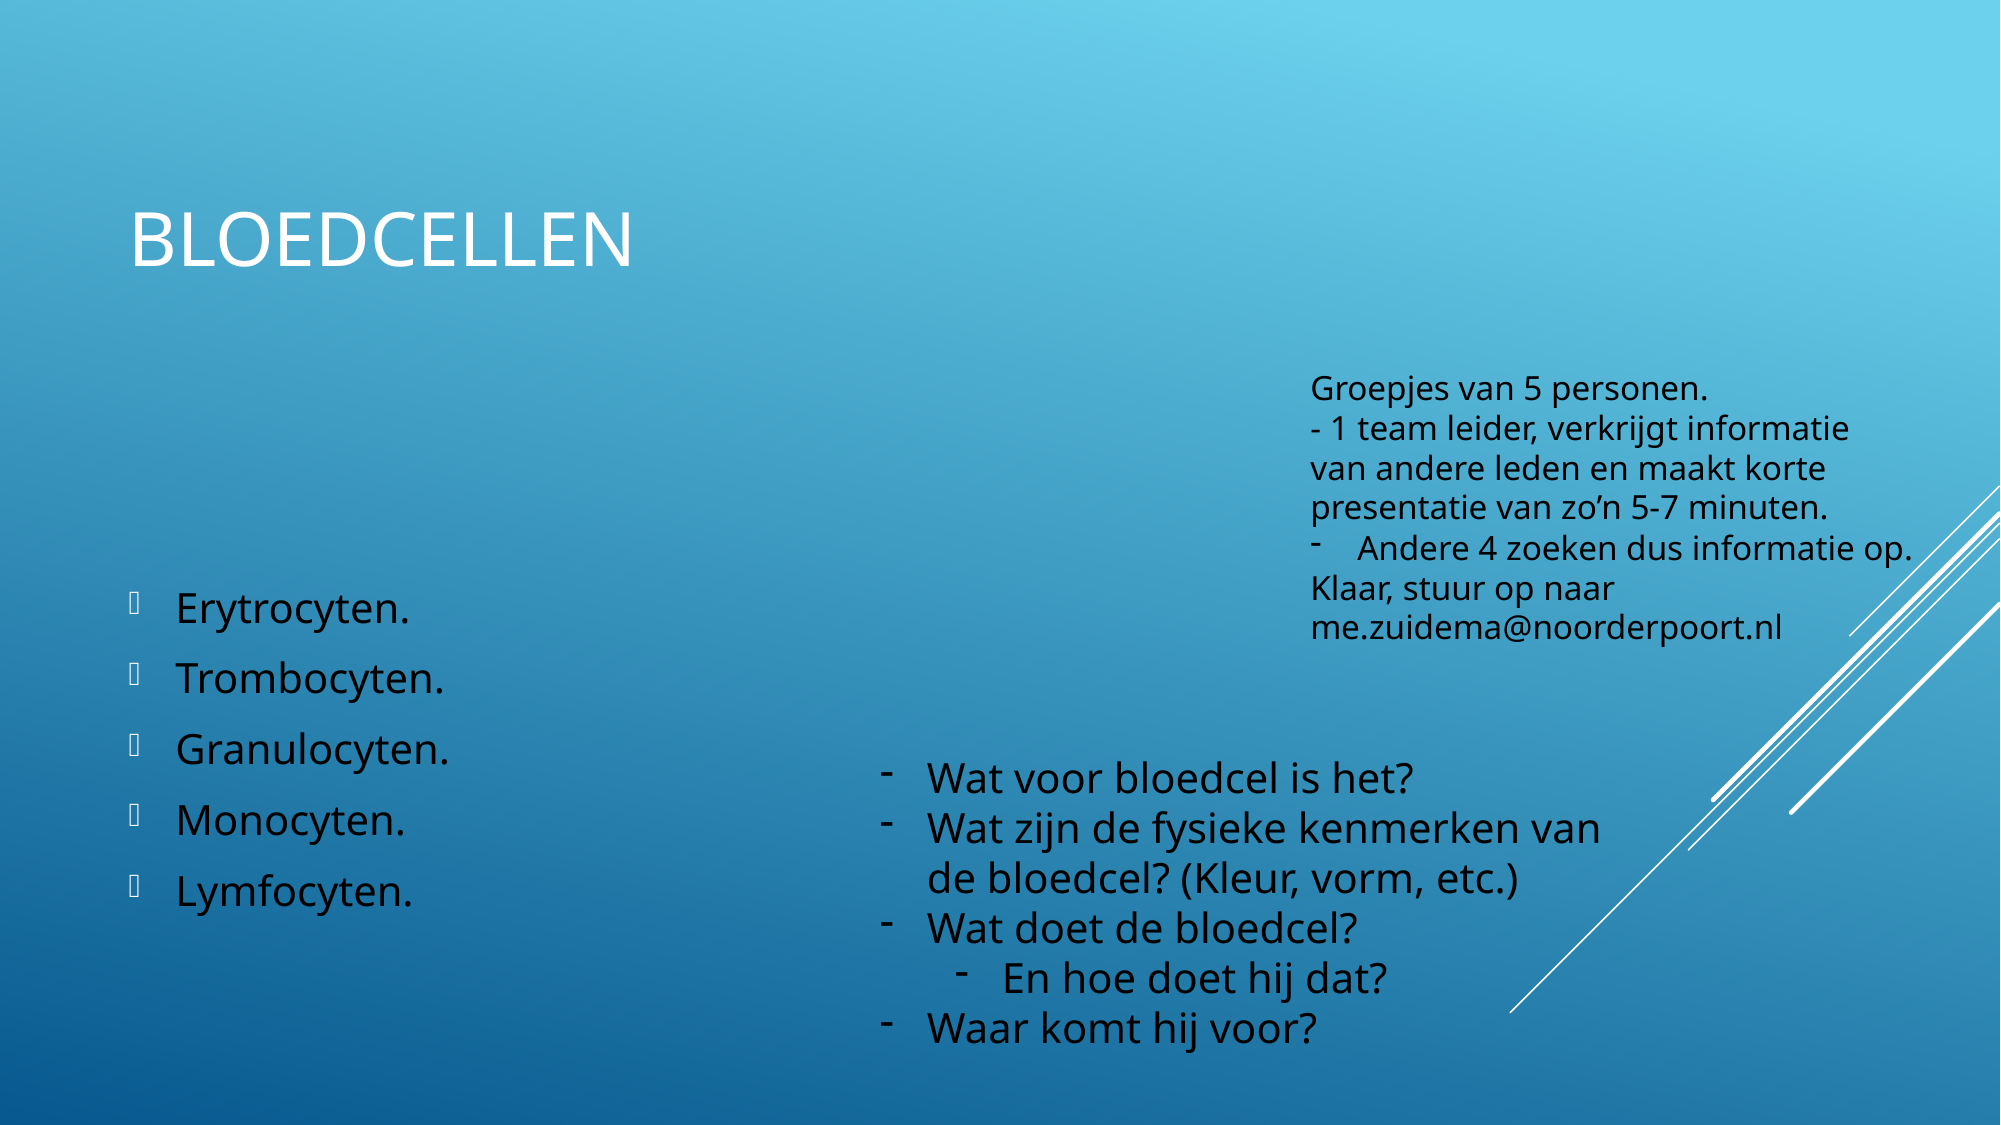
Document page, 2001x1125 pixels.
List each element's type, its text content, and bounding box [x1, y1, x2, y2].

title Bloedcellen [113, 112, 1514, 360]
text_box Wat voor bloedcel is het? Wat zijn de fysieke kenmerken van de bloedcel? (Kleur, vorm, etc.) Wat doet de bloedcel? En hoe doet hij dat? Waar komt hij voor? [865, 744, 1659, 1104]
text_box Groepjes van 5 personen. - 1 team leider, verkrijgt informatie van andere leden en maakt korte presentatie van zo’n 5-7 minuten. Andere 4 zoeken dus informatie op. Klaar, stuur op naar me.zuidema@noorderpoort.nl [1295, 359, 1940, 654]
list Erytrocyten. Trombocyten. Granulocyten. Monocyten. Lymfocyten. [113, 416, 1514, 1010]
